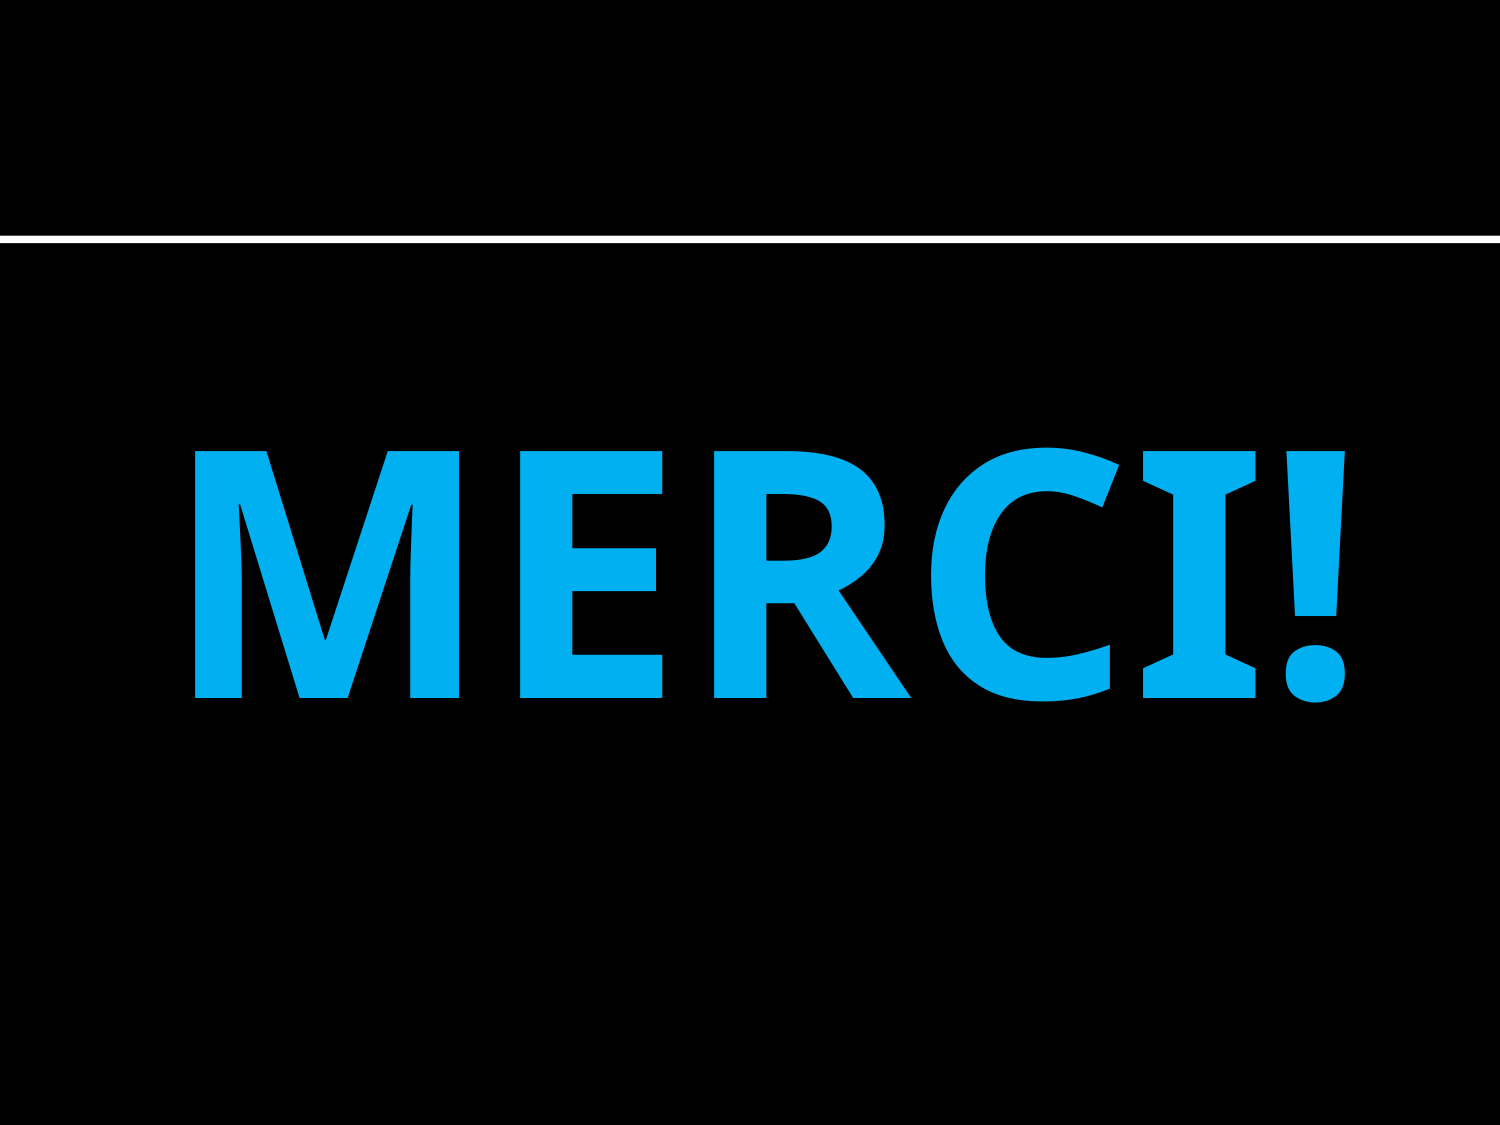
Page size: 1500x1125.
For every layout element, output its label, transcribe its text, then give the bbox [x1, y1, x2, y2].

list MERCI! [135, 338, 1449, 1024]
